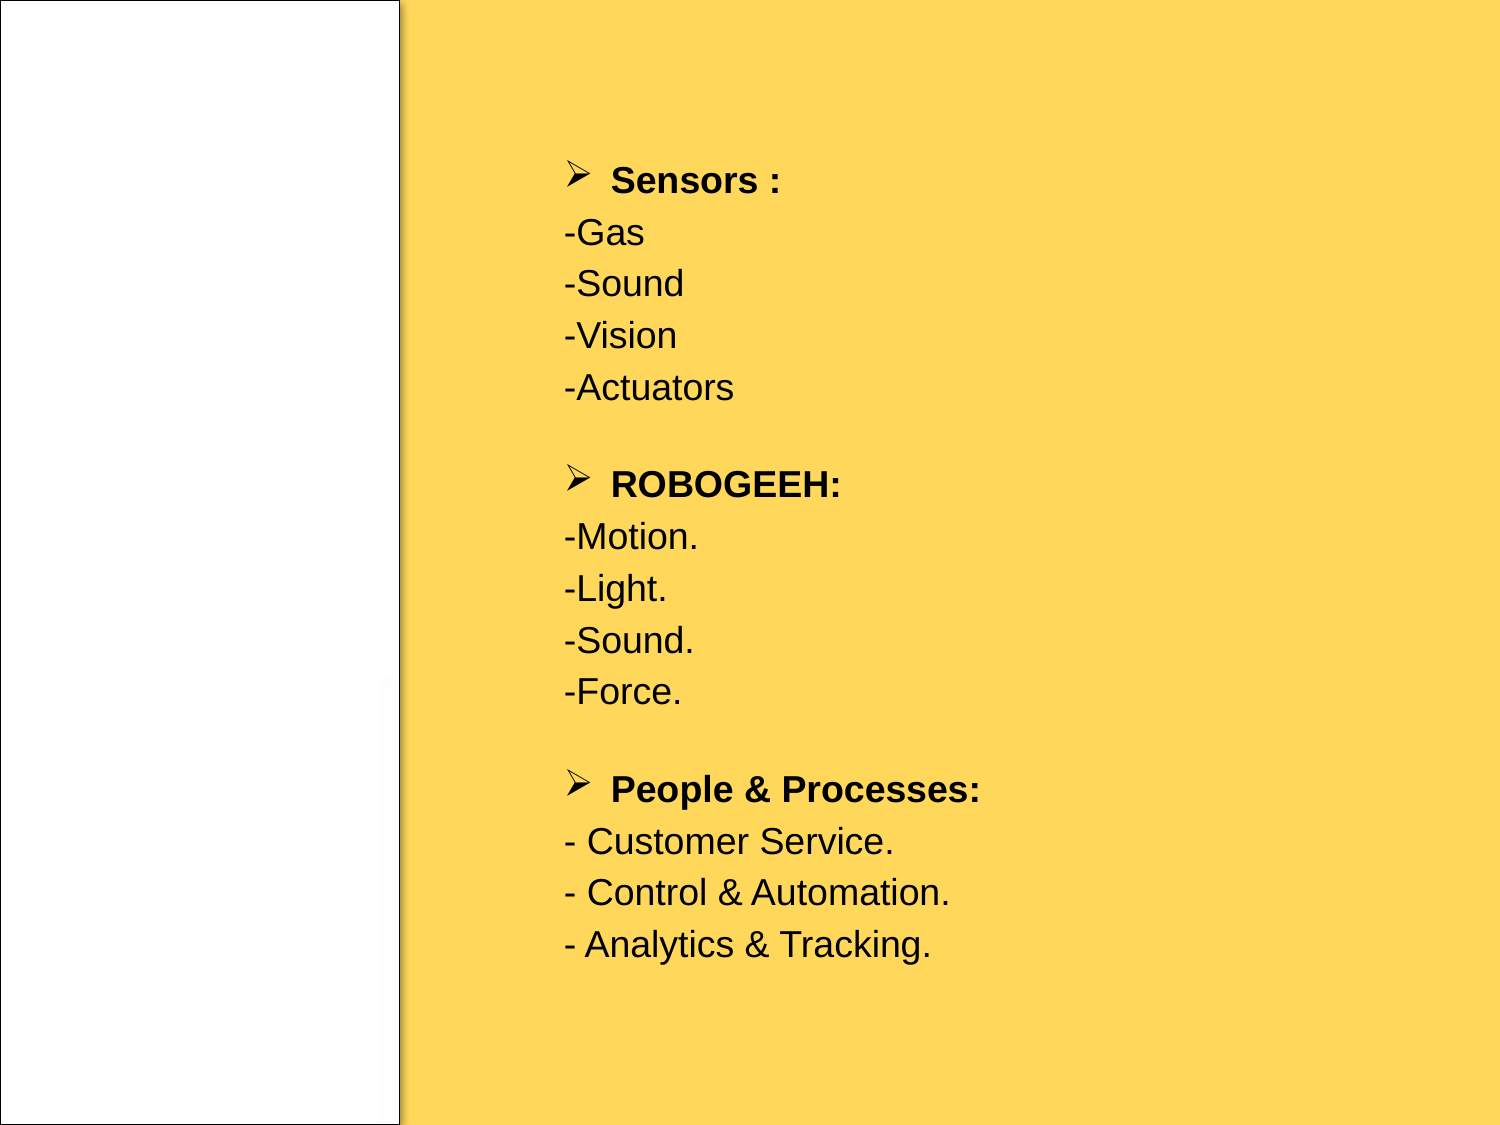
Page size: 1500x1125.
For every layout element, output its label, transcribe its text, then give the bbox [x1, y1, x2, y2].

text_box Sensors : -Gas -Sound -Vision -Actuators ROBOGEEH: -Motion. -Light. -Sound. -Force. People & Processes: - Customer Service. - Control & Automation. - Analytics & Tracking. [549, 89, 1300, 973]
picture [0, 0, 400, 1125]
